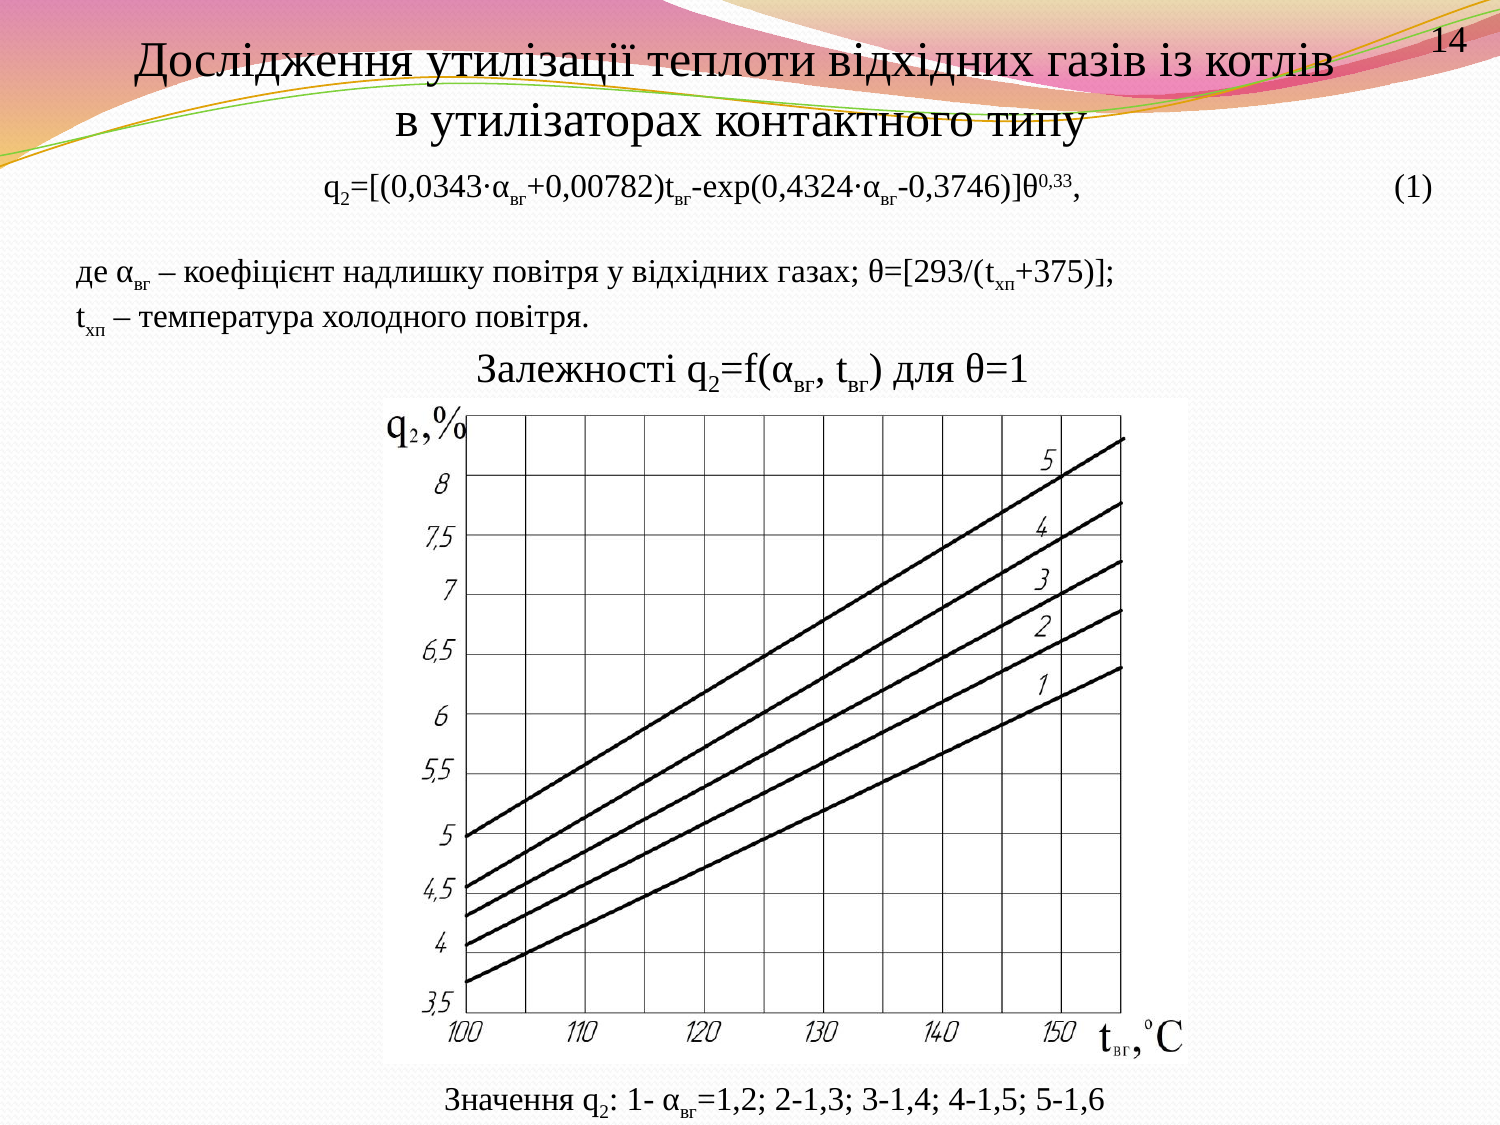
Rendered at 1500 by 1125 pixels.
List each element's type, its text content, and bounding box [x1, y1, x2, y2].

picture [383, 398, 1188, 1064]
text_box q2=[(0,0343·αвг+0,00782)tвг-exp(0,4324·αвг-0,3746)]θ0,33, (1) де αвг – коефіцієнт надлишку повітря у відхідних газах; θ=[293/(tхп+375)]; tхп – температура холодного повітря. [61, 156, 1448, 348]
text_box Залежності q2=f(αвг, tвг) для θ=1 [461, 333, 1045, 397]
text_box Значення q2: 1- αвг=1,2; 2-1,3; 3-1,4; 4-1,5; 5-1,6 [429, 1076, 1121, 1125]
slide_number 14 [1342, 0, 1468, 61]
text_box Дослідження утилізації теплоти відхідних газів із котлів в утилізаторах контактного типу [119, 19, 1364, 154]
